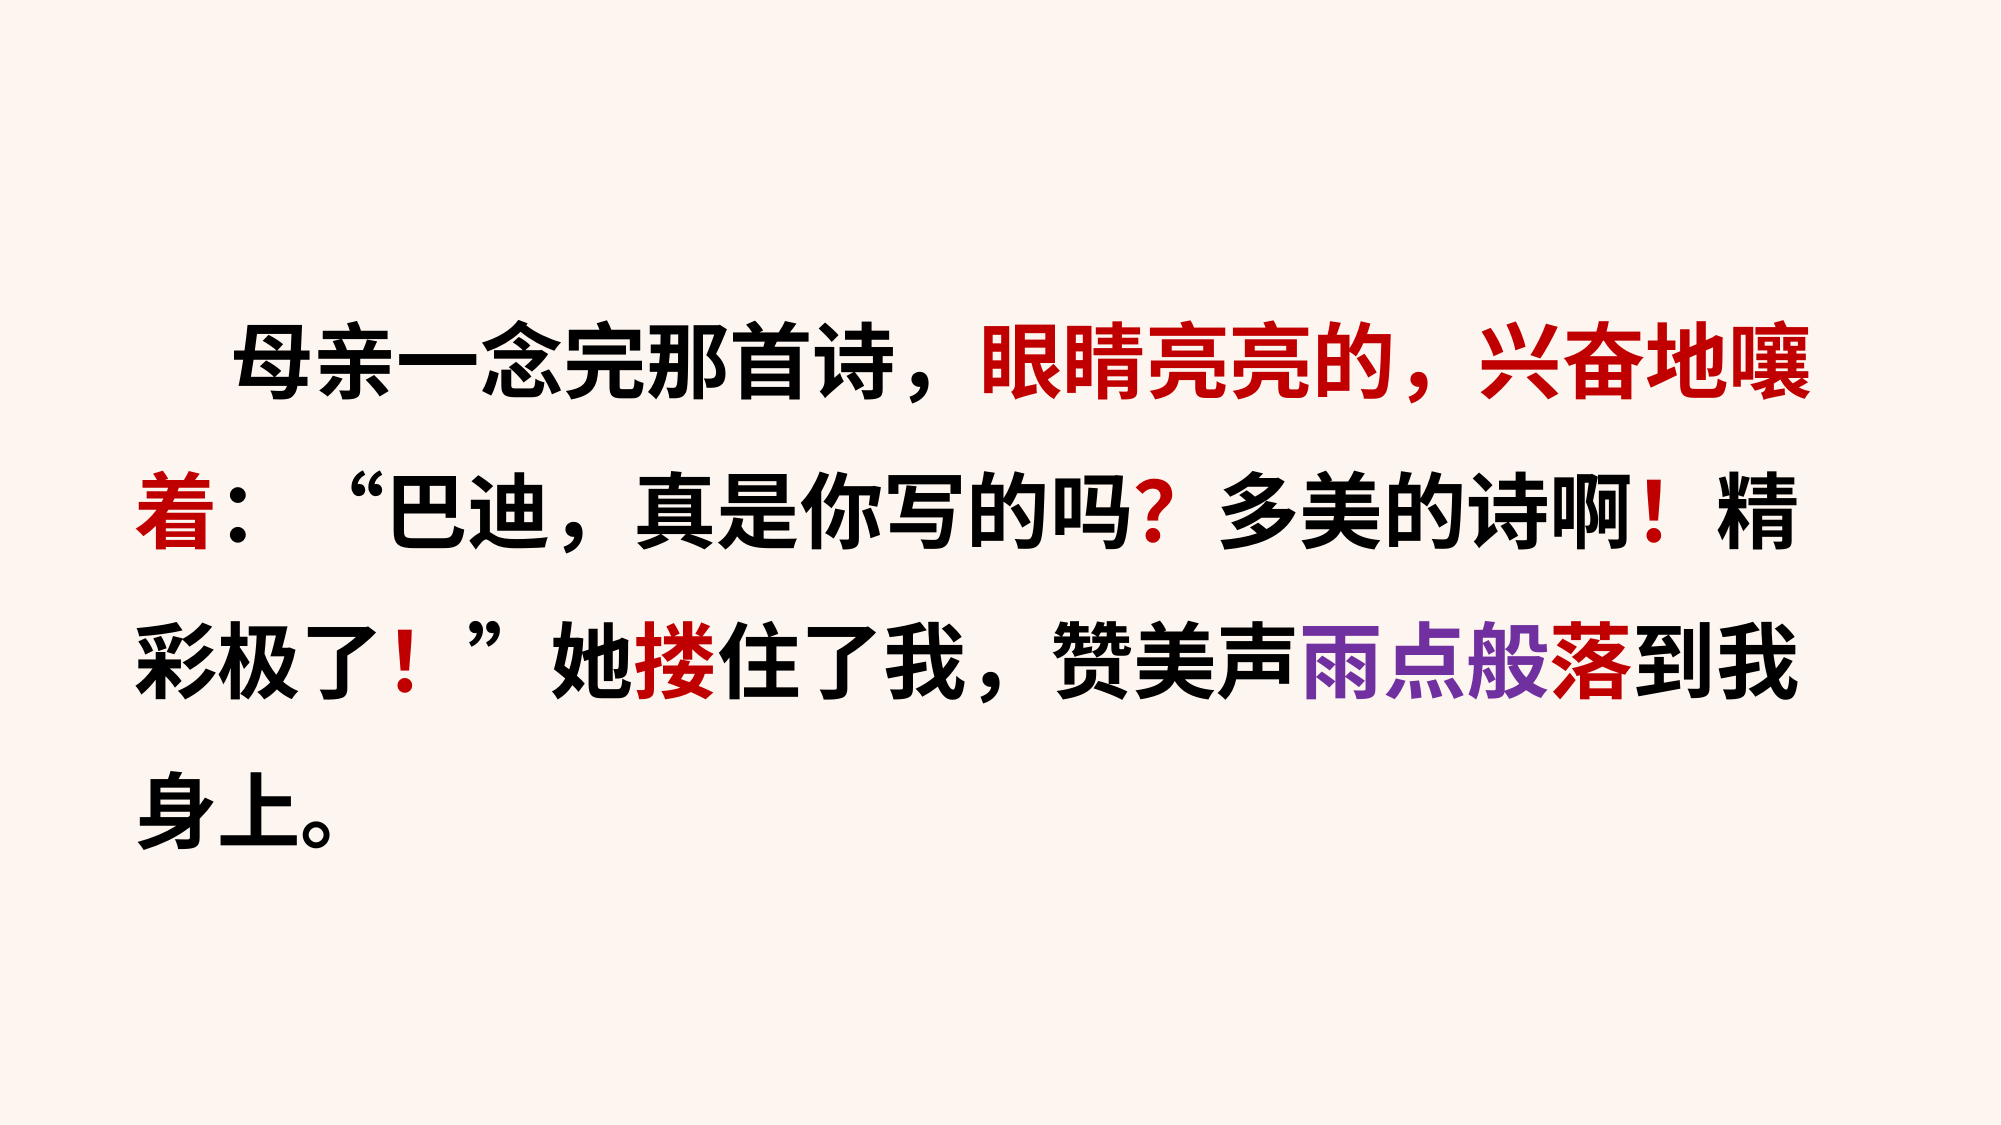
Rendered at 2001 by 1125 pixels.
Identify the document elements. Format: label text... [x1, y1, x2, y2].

text_box 母亲一念完那首诗，眼睛亮亮的，兴奋地嚷着：“巴迪，真是你写的吗？多美的诗啊！精彩极了！”她搂住了我，赞美声雨点般落到我身上。 [119, 252, 1881, 867]
